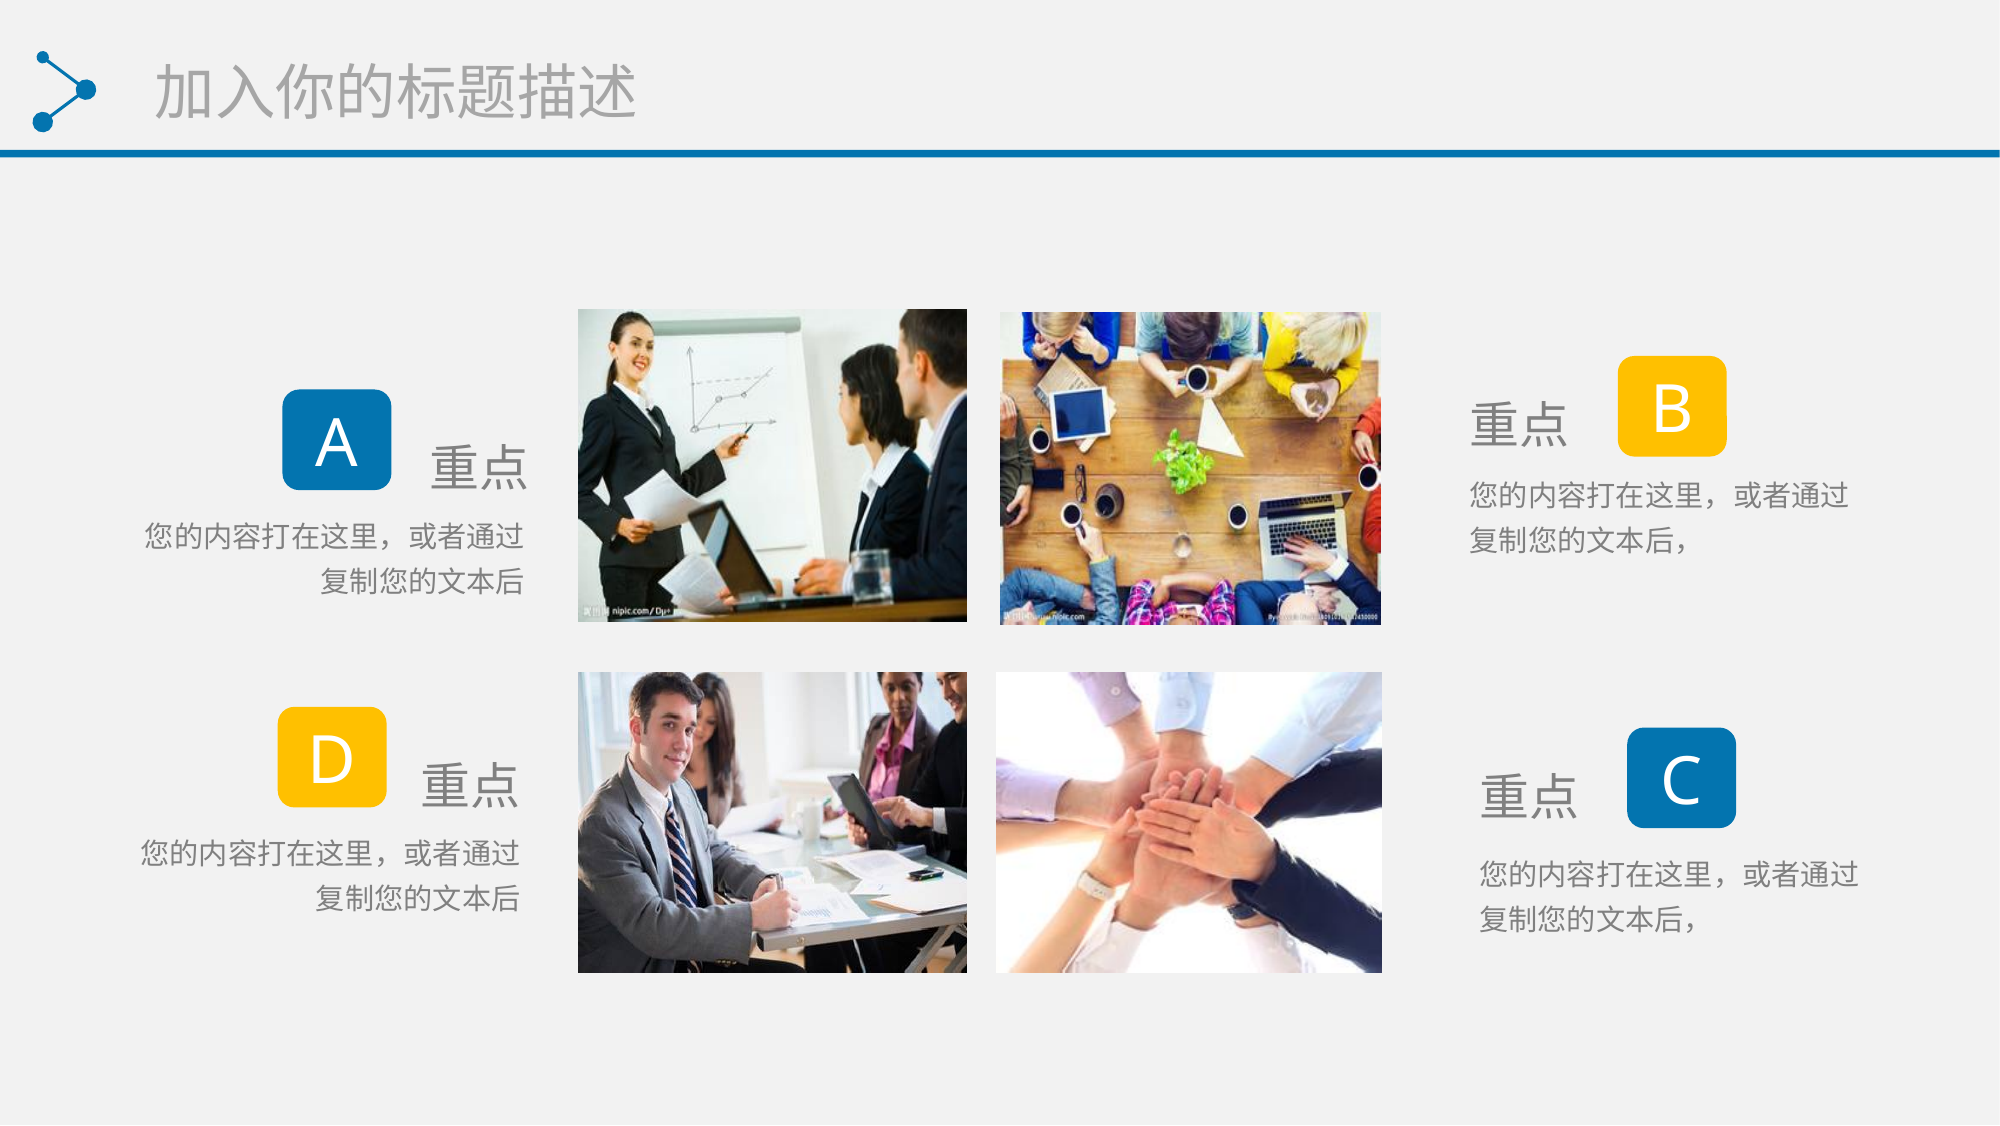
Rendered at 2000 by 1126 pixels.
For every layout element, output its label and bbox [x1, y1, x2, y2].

text_box [125, 309, 1875, 973]
text_box [0, 46, 2000, 158]
